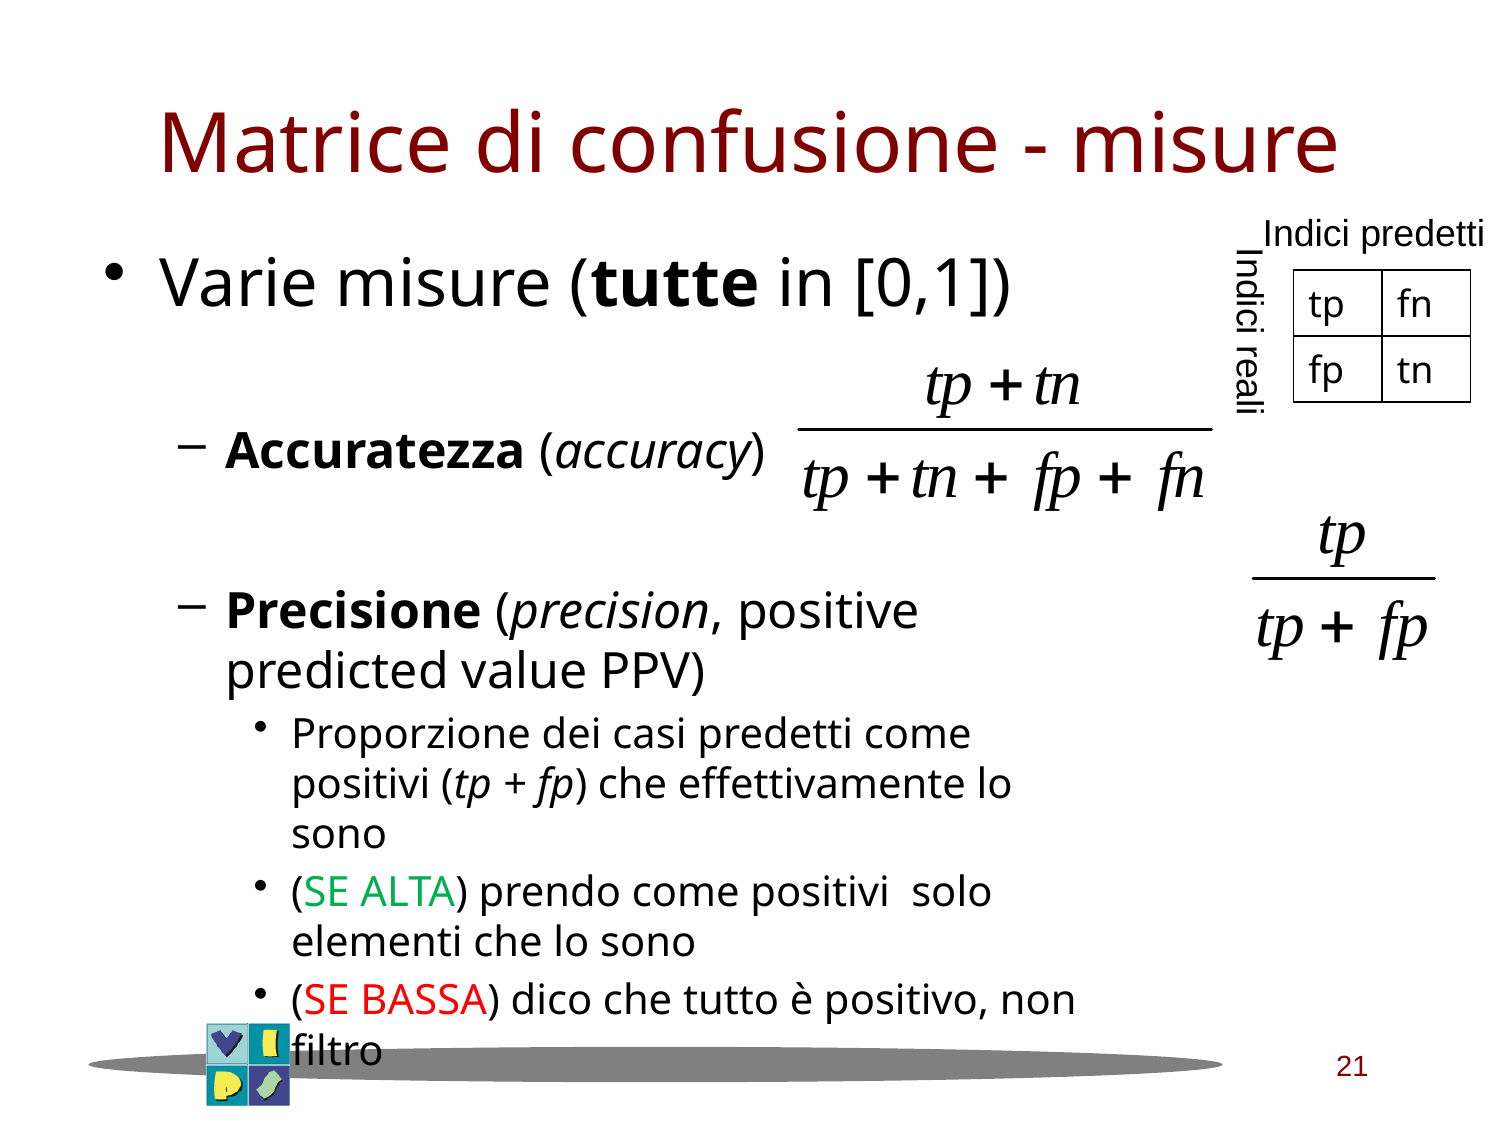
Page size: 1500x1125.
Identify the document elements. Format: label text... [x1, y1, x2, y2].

table_header fn [1383, 271, 1470, 335]
text_box Indici reali [1222, 233, 1282, 431]
table_cell tn [1383, 337, 1470, 401]
text_box Indici predetti [1247, 201, 1500, 262]
title Matrice di confusione - misure [75, 45, 1425, 233]
table_cell fp [1294, 337, 1381, 401]
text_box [1241, 491, 1450, 672]
picture [206, 1023, 290, 1106]
table_header tp [1294, 271, 1381, 335]
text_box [787, 342, 1225, 523]
slide_number 21 [1033, 1039, 1384, 1118]
list Varie misure (tutte in [0,1]) Accuratezza (accuracy) Precisione (precision, positive predicted value PPV) Proporzione dei casi predetti come positivi (tp + fp) che effettivamente lo sono (SE ALTA) prendo come positivi solo elementi che lo sono (SE BASSA) dico che tutto è positivo, non filtro [88, 231, 1105, 975]
